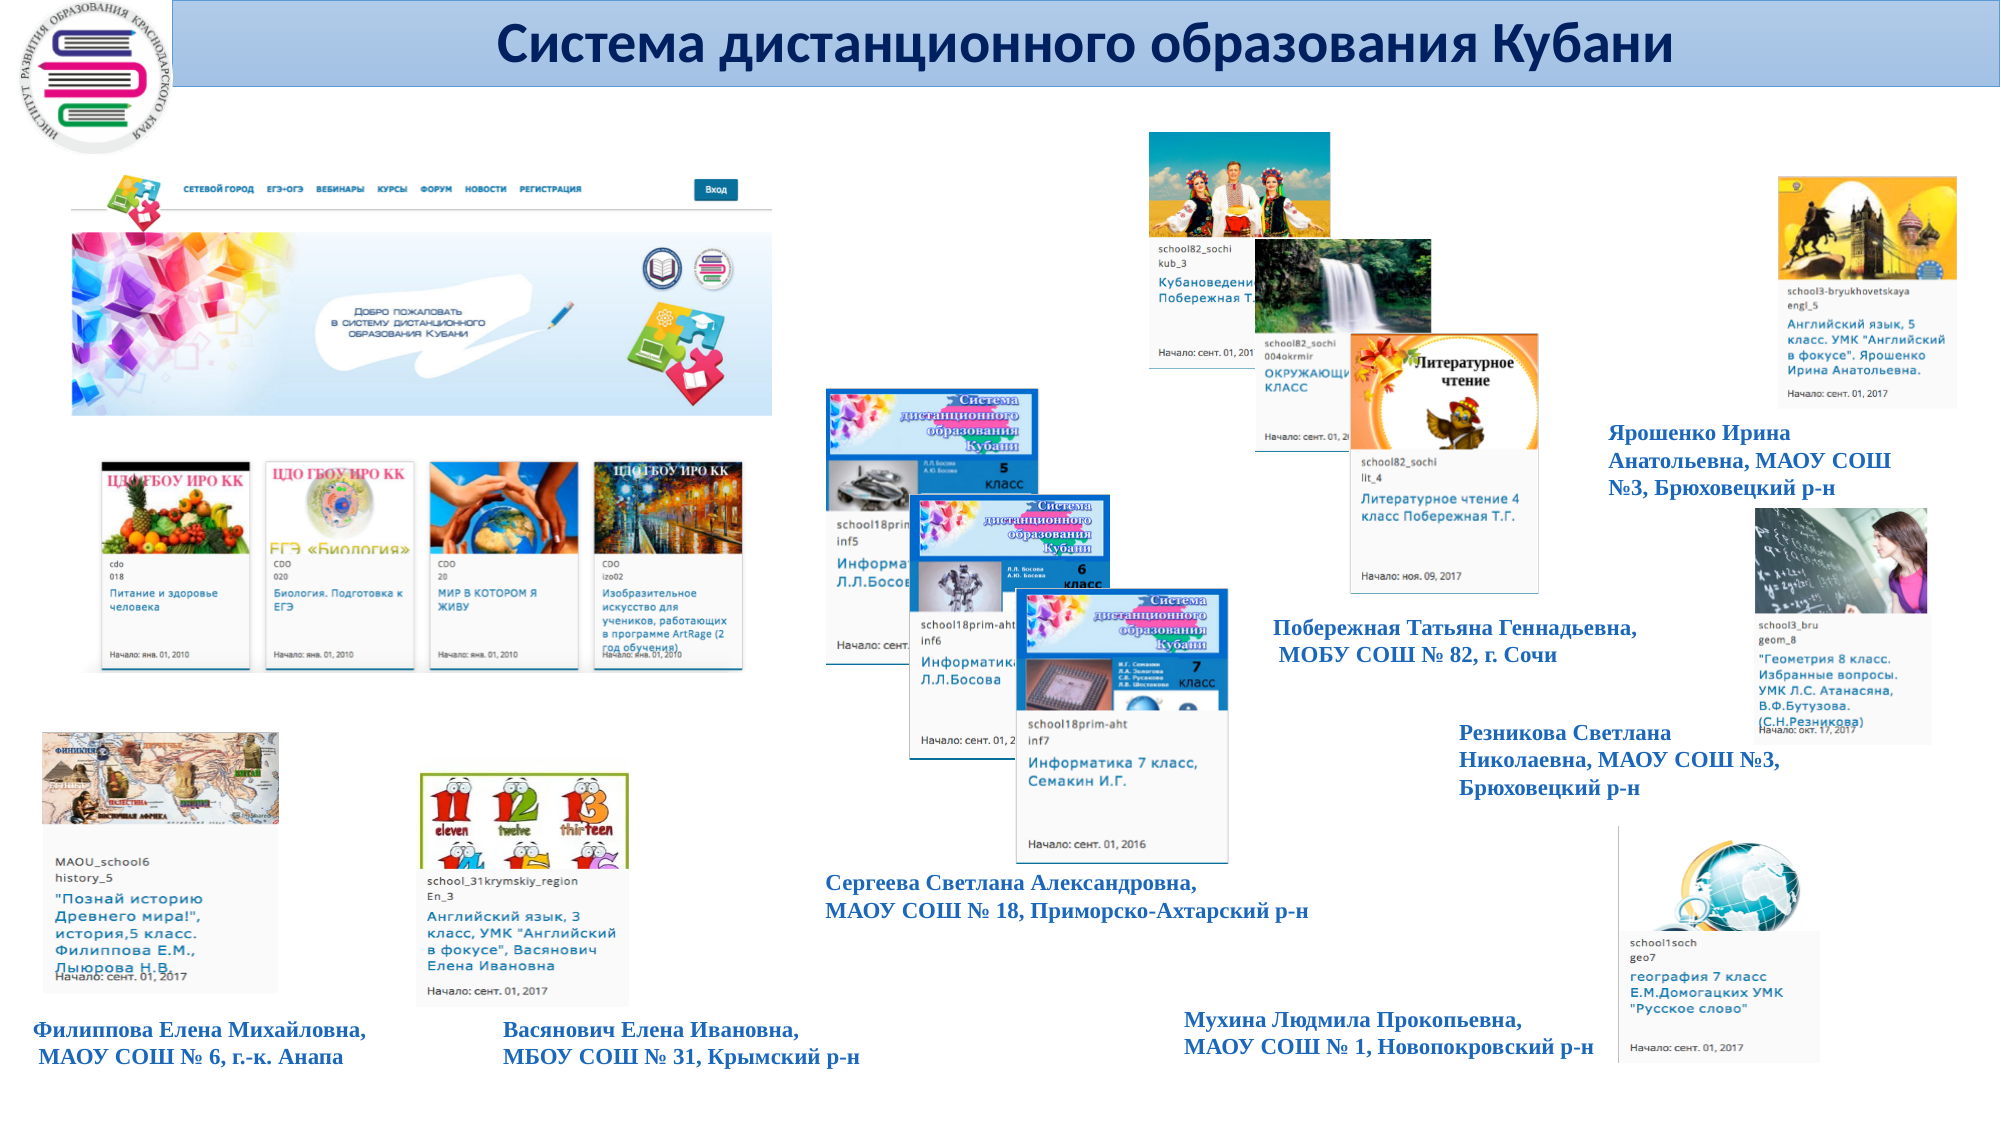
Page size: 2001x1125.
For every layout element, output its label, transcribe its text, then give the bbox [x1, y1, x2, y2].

text_box Васянович Елена Ивановна, МБОУ СОШ № 31, Крымский р-н [488, 1007, 890, 1077]
picture [1149, 132, 1539, 594]
picture [17, 0, 173, 156]
picture [42, 732, 279, 994]
picture [1618, 825, 1820, 1063]
picture [415, 758, 629, 1007]
text_box Филиппова Елена Михайловна, МАОУ СОШ № 6, г.-к. Анапа [18, 1007, 382, 1077]
text_box Сергеева Светлана Александровна, МАОУ СОШ № 18, Приморско-Ахтарский р-н [810, 860, 1325, 931]
text_box Мухина Людмила Прокопьевна, МАОУ СОШ № 1, Новопокровский р-н [1169, 996, 1642, 1067]
text_box Резникова Светлана Николаевна, МАОУ СОШ №3, Брюховецкий р-н [1444, 709, 1811, 807]
picture [1778, 176, 1957, 409]
picture [826, 388, 1229, 864]
text_box Система дистанционного образования Кубани [173, 0, 2000, 87]
picture [71, 175, 772, 673]
picture [1754, 508, 1932, 745]
text_box Побережная Татьяна Геннадьевна, МОБУ СОШ № 82, г. Сочи [1258, 605, 1665, 675]
text_box Ярошенко Ирина Анатольевна, МАОУ СОШ №3, Брюховецкий р-н [1593, 410, 1942, 508]
